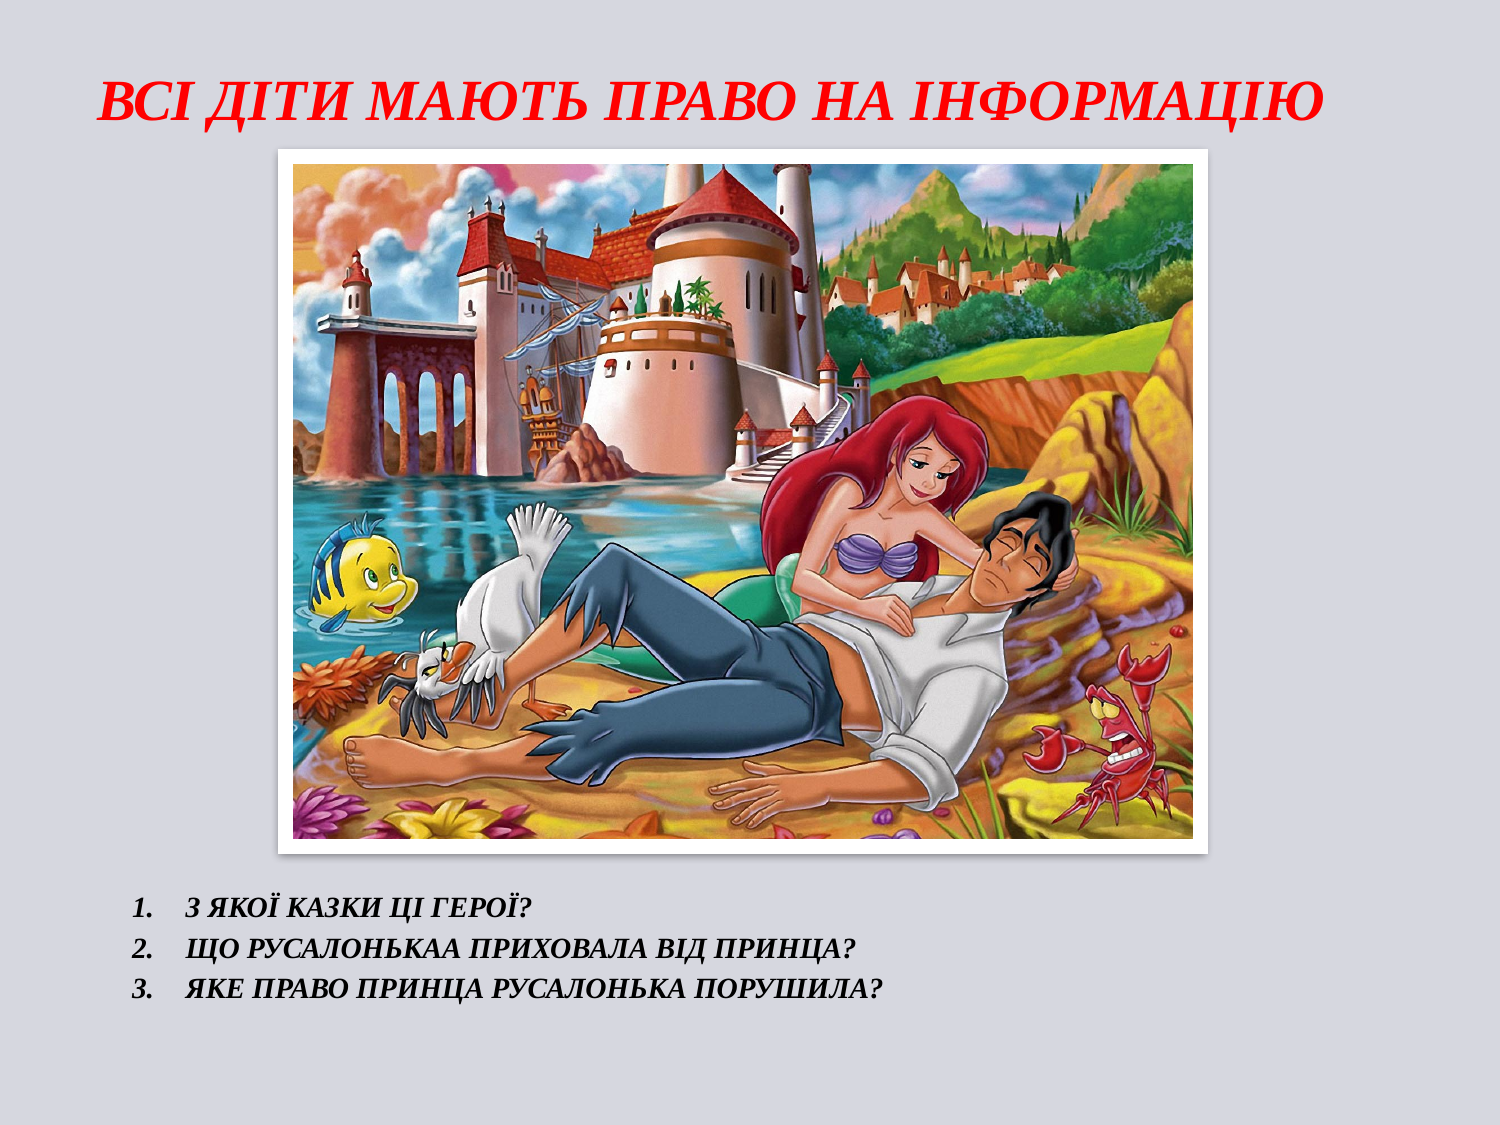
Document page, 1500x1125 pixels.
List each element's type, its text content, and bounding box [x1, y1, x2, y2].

title ВСІ ДІТИ МАЮТЬ ПРАВО НА ІНФОРМАЦІЮ [82, 46, 1395, 140]
picture [292, 163, 1194, 840]
list З ЯКОЇ КАЗКИ ЦІ ГЕРОЇ? ЩО РУСАЛОНЬКАА ПРИХОВАЛА ВІД ПРИНЦА? ЯКЕ ПРАВО ПРИНЦА РУСАЛОНЬКА ПОРУШИЛА? [117, 880, 1325, 1013]
